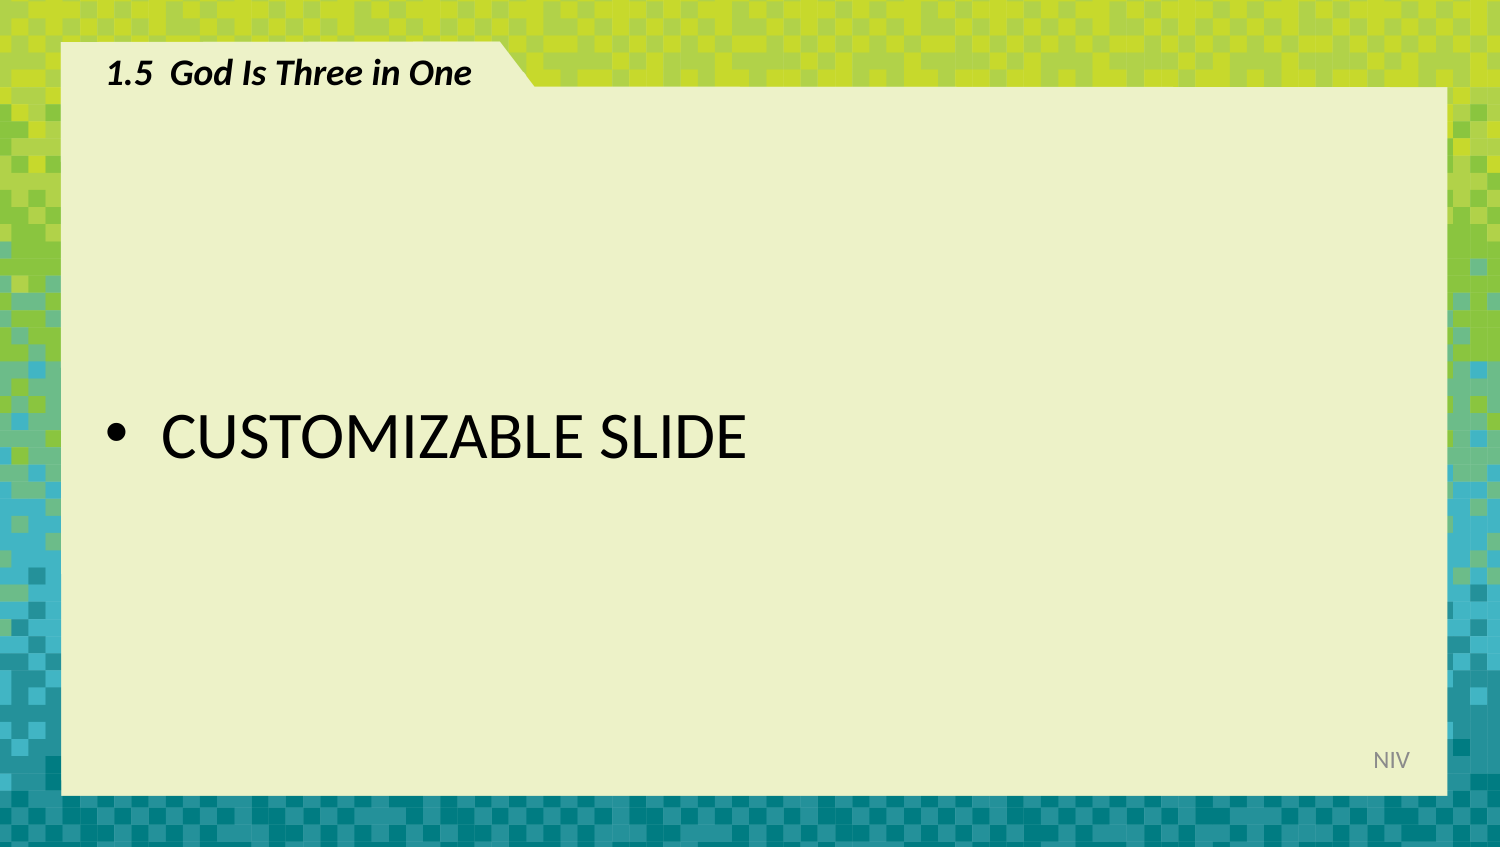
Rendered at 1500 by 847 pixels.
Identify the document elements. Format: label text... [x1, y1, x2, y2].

footer NIV [950, 736, 1425, 782]
picture [0, 0, 1500, 847]
list CUSTOMIZABLE SLIDE [89, 141, 1403, 722]
title 1.5 God Is Three in One [89, 33, 1420, 108]
